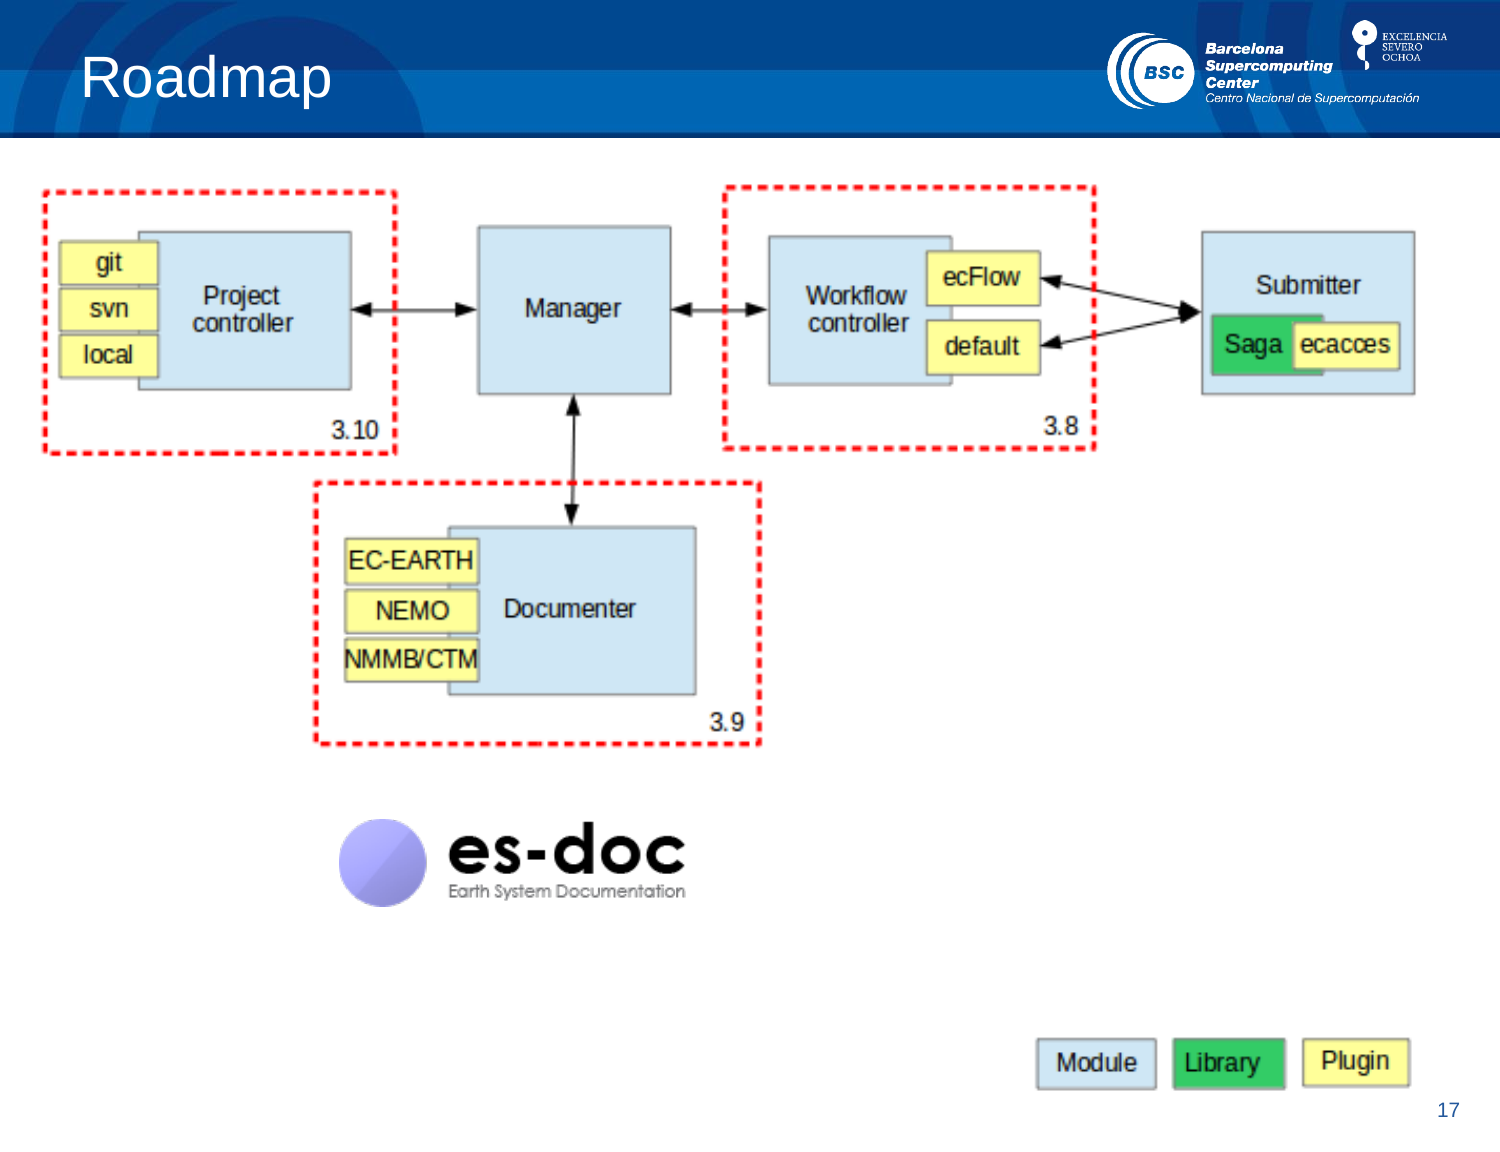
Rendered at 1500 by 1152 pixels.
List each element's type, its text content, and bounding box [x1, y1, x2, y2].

picture [0, 0, 1500, 138]
title Roadmap [65, 23, 1081, 138]
picture [25, 158, 1435, 1112]
